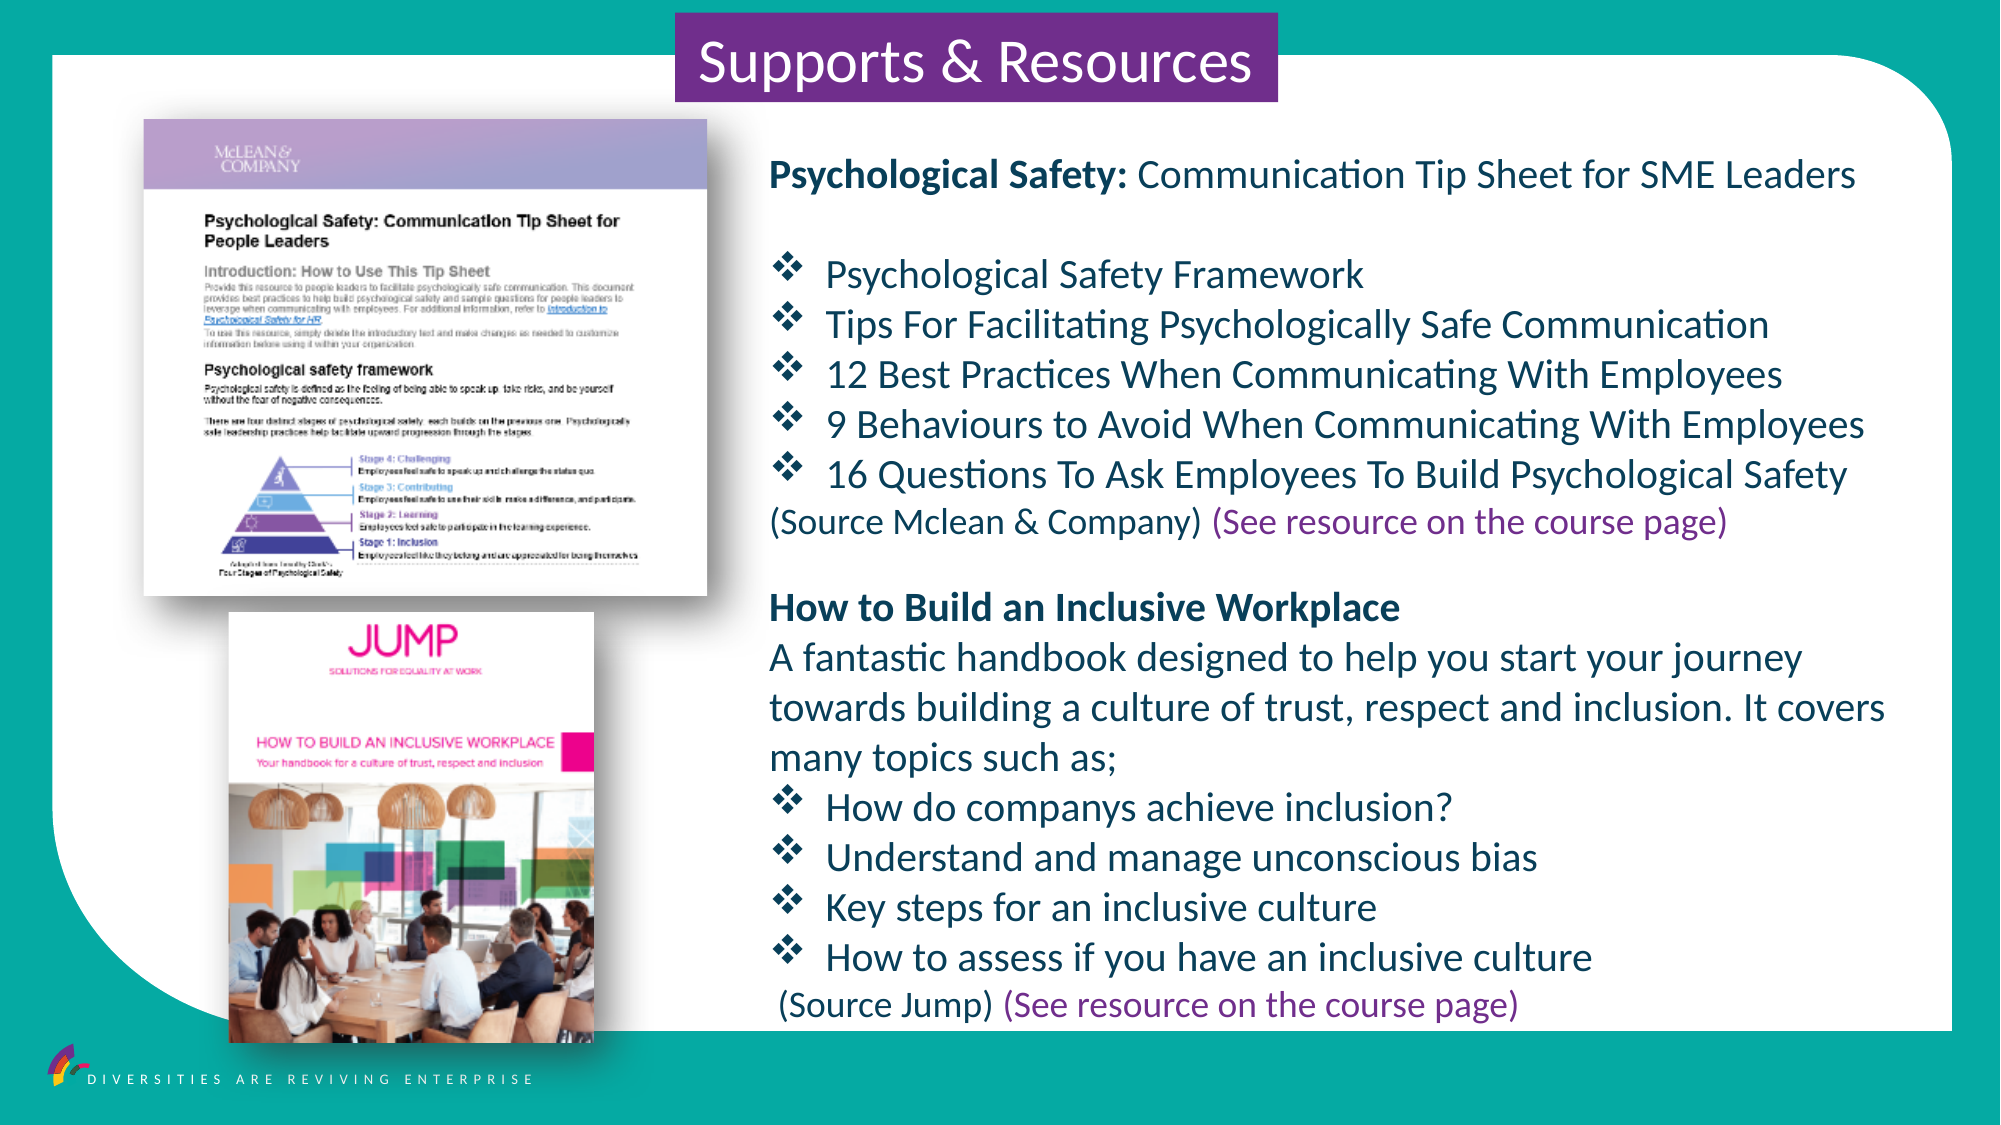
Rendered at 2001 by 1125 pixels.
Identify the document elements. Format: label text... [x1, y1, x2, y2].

picture [143, 119, 708, 596]
picture [228, 612, 594, 1043]
text_box Psychological Safety: Communication Tip Sheet for SME Leaders Psychological Safety Framework Tips For Facilitating Psychologically Safe Communication 12 Best Practices When Communicating With Employees 9 Behaviours to Avoid When Communicating With Employees 16 Questions To Ask Employees To Build Psychological Safety (Source Mclean & Company) (See resource on the course page) [754, 139, 1892, 549]
text_box How to Build an Inclusive Workplace A fantastic handbook designed to help you start your journey towards building a culture of trust, respect and inclusion. It covers many topics such as; How do companys achieve inclusion? Understand and manage unconscious bias Key steps for an inclusive culture How to assess if you have an inclusive culture (Source Jump) (See resource on the course page) [754, 572, 1907, 1033]
text_box Supports & Resources [675, 12, 1279, 103]
